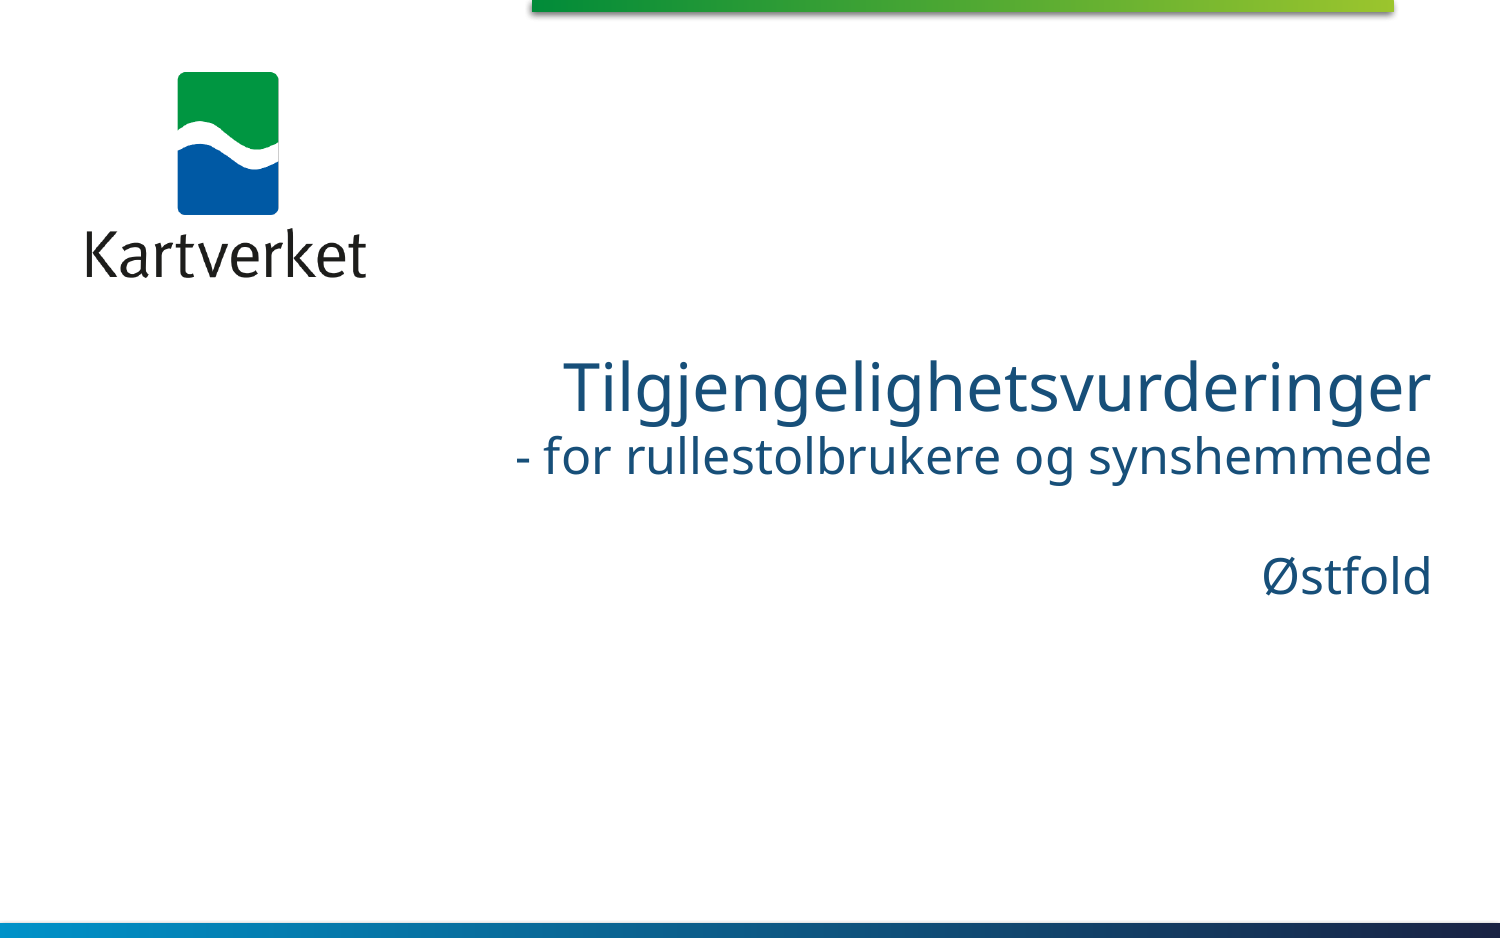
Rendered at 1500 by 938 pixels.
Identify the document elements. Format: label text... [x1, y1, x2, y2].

text_box Tilgjengelighetsvurderinger - for rullestolbrukere og synshemmede Østfold [66, 337, 1449, 613]
